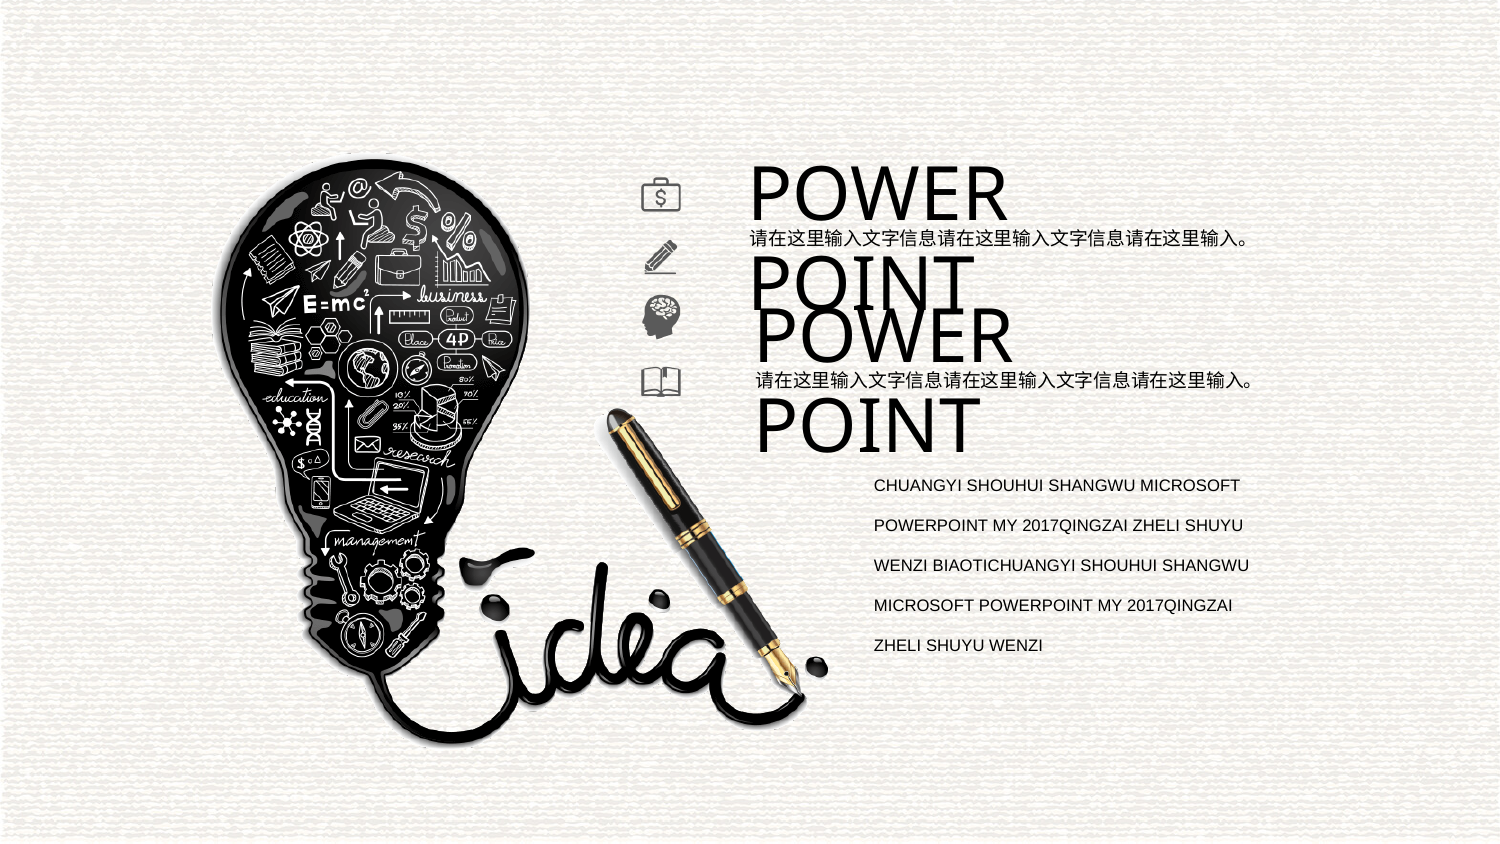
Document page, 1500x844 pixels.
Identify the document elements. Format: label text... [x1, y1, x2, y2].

text_box POWERPOINT [884, 138, 1025, 280]
text_box POWERPOINT [884, 280, 1031, 447]
picture [0, 0, 1500, 844]
text_box 请在这里输入文字信息请在这里输入文字信息请在这里输入。 [1025, 208, 1299, 257]
text_box CHUANGYI SHOUHUI SHANGWU MICROSOFT POWERPOINT MY 2017QINGZAI ZHELI SHUYU WENZI BIAOTICHUANGYI SHOUHUI SHANGWU MICROSOFT POWERPOINT MY 2017QINGZAI ZHELI SHUYU WENZI [884, 447, 1297, 662]
text_box 请在这里输入文字信息请在这里输入文字信息请在这里输入。 [1031, 349, 1305, 399]
